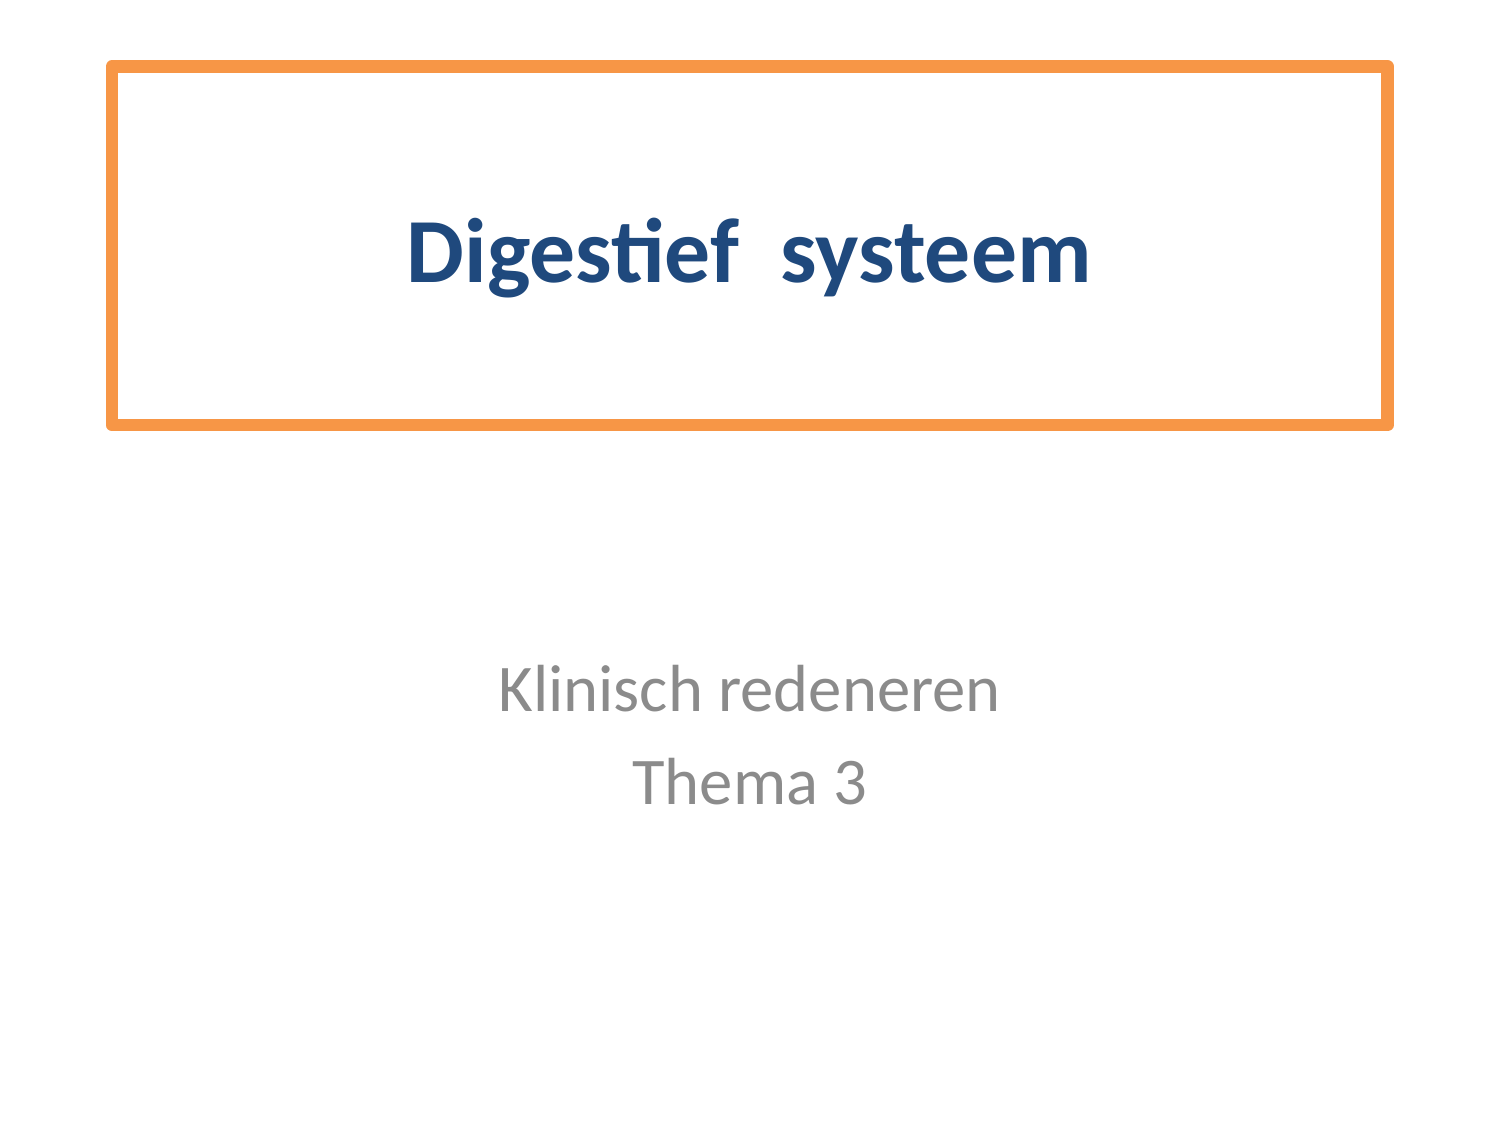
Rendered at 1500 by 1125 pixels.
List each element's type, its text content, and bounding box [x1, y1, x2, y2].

title Digestief systeem [112, 66, 1388, 426]
subtitle Klinisch redeneren Thema 3 [225, 637, 1275, 925]
